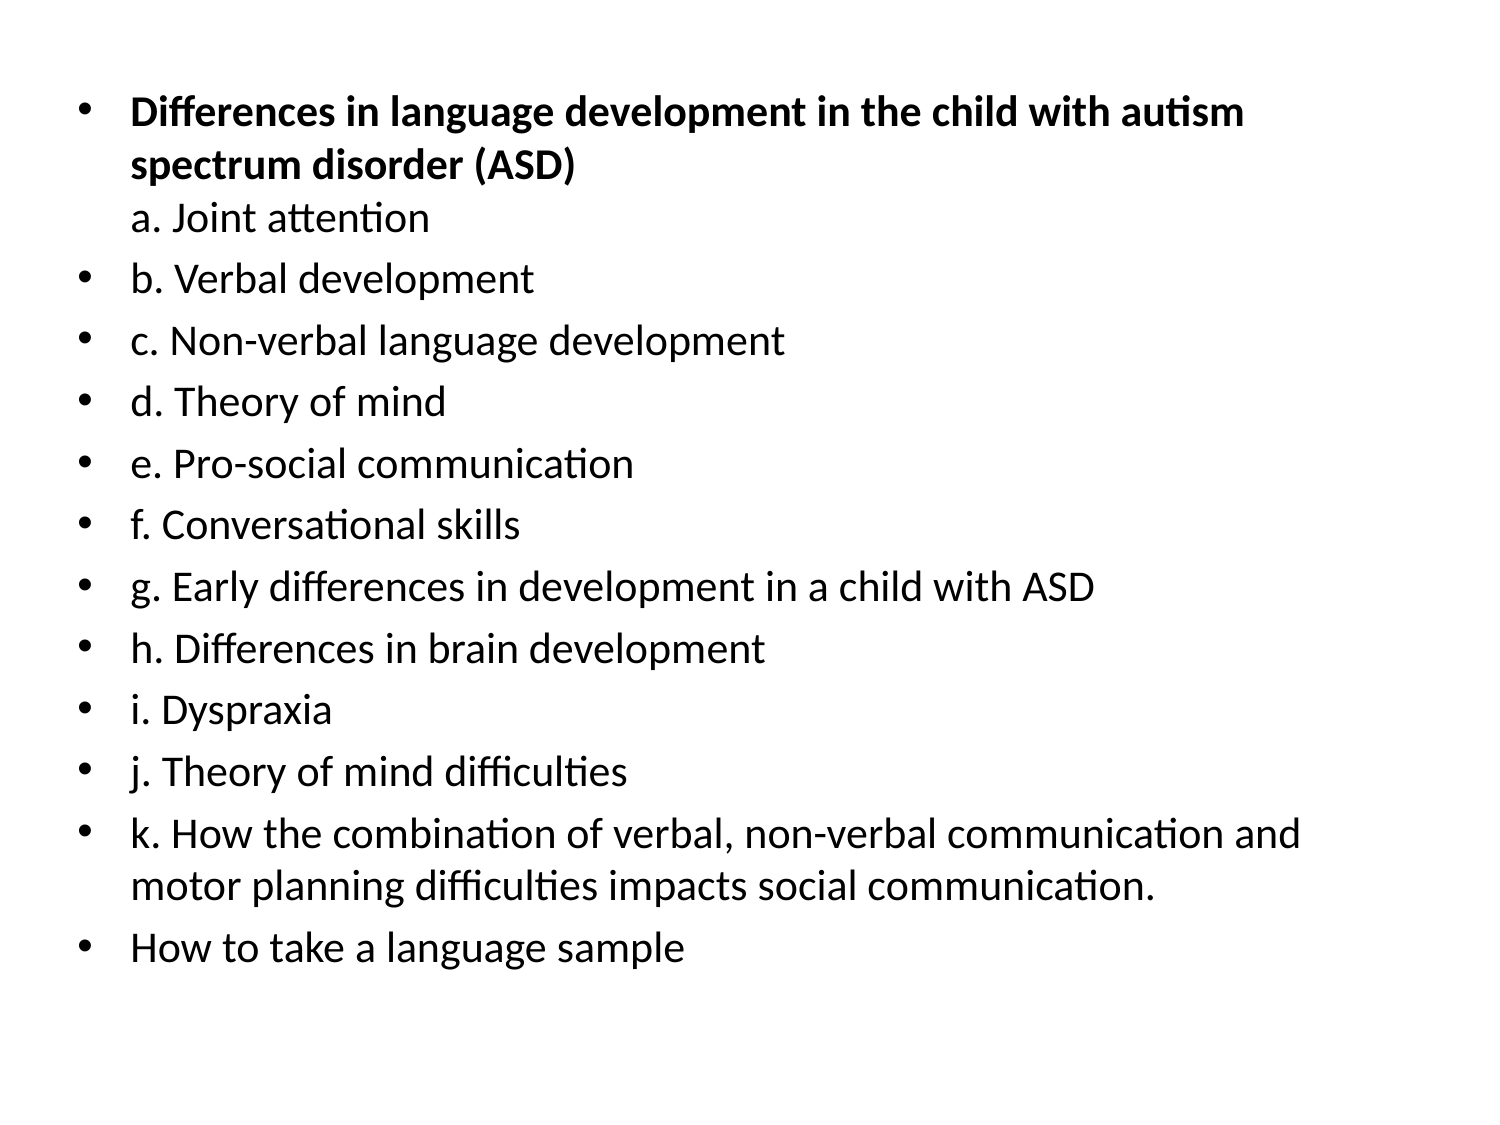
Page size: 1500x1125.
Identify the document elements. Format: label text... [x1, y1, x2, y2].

list Differences in language development in the child with autism spectrum disorder (ASD) a. Joint attention b. Verbal development c. Non-verbal language development d. Theory of mind e. Pro-social communication f. Conversational skills g. Early differences in development in a child with ASD h. Differences in brain development i. Dyspraxia j. Theory of mind difficulties k. How the combination of verbal, non-verbal communication and motor planning difficulties impacts social communication. How to take a language sample [62, 75, 1425, 986]
